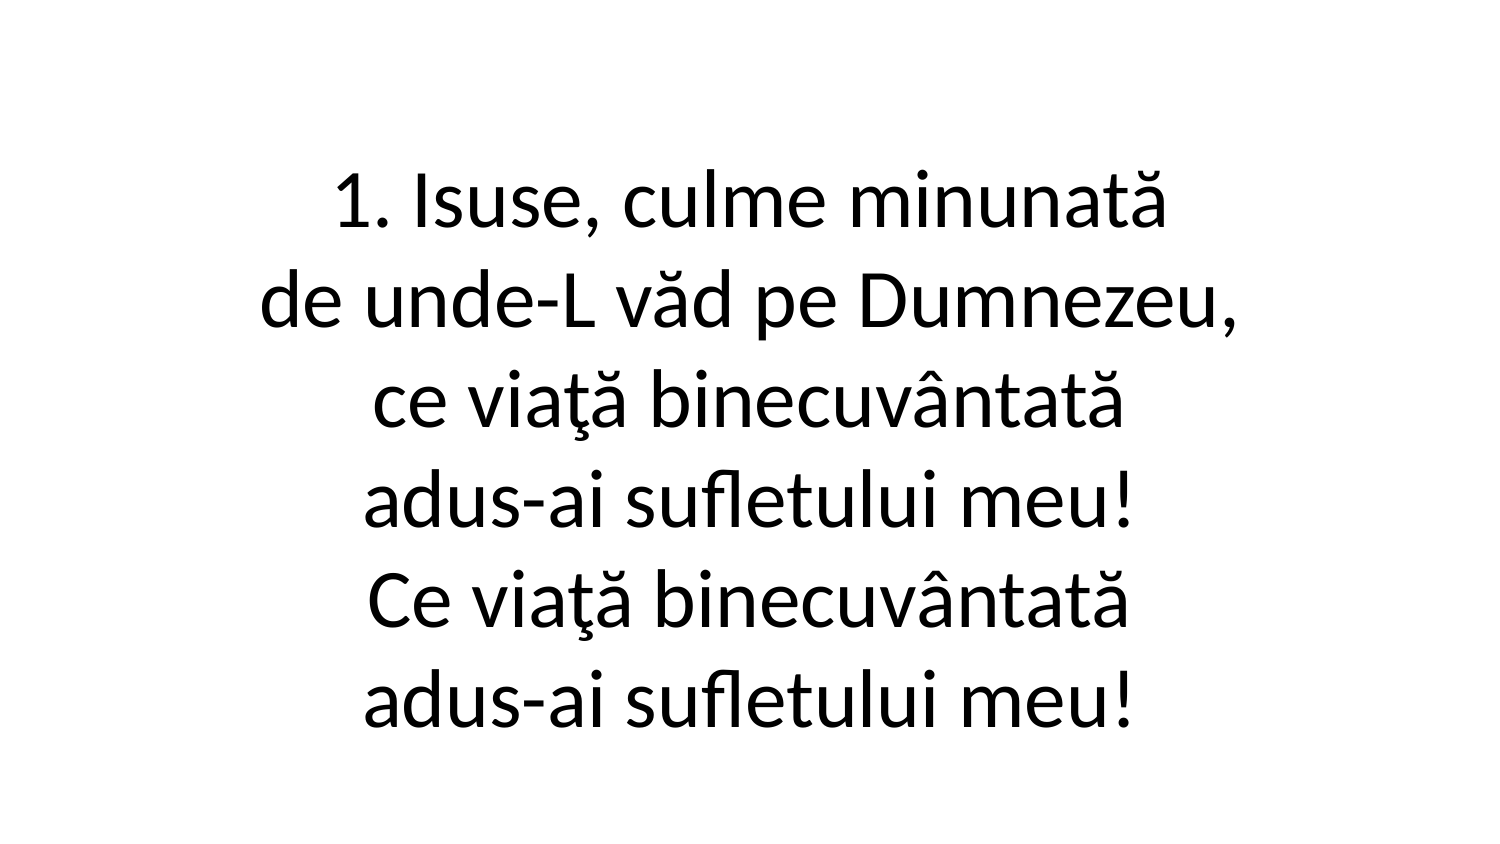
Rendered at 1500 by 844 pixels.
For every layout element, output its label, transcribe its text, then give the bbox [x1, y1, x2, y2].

text_box 1. Isuse, culme minunată de unde-L văd pe Dumnezeu, ce viaţă binecuvântată adus-ai sufletului meu! Ce viaţă binecuvântată adus-ai sufletului meu! [244, 92, 1256, 752]
